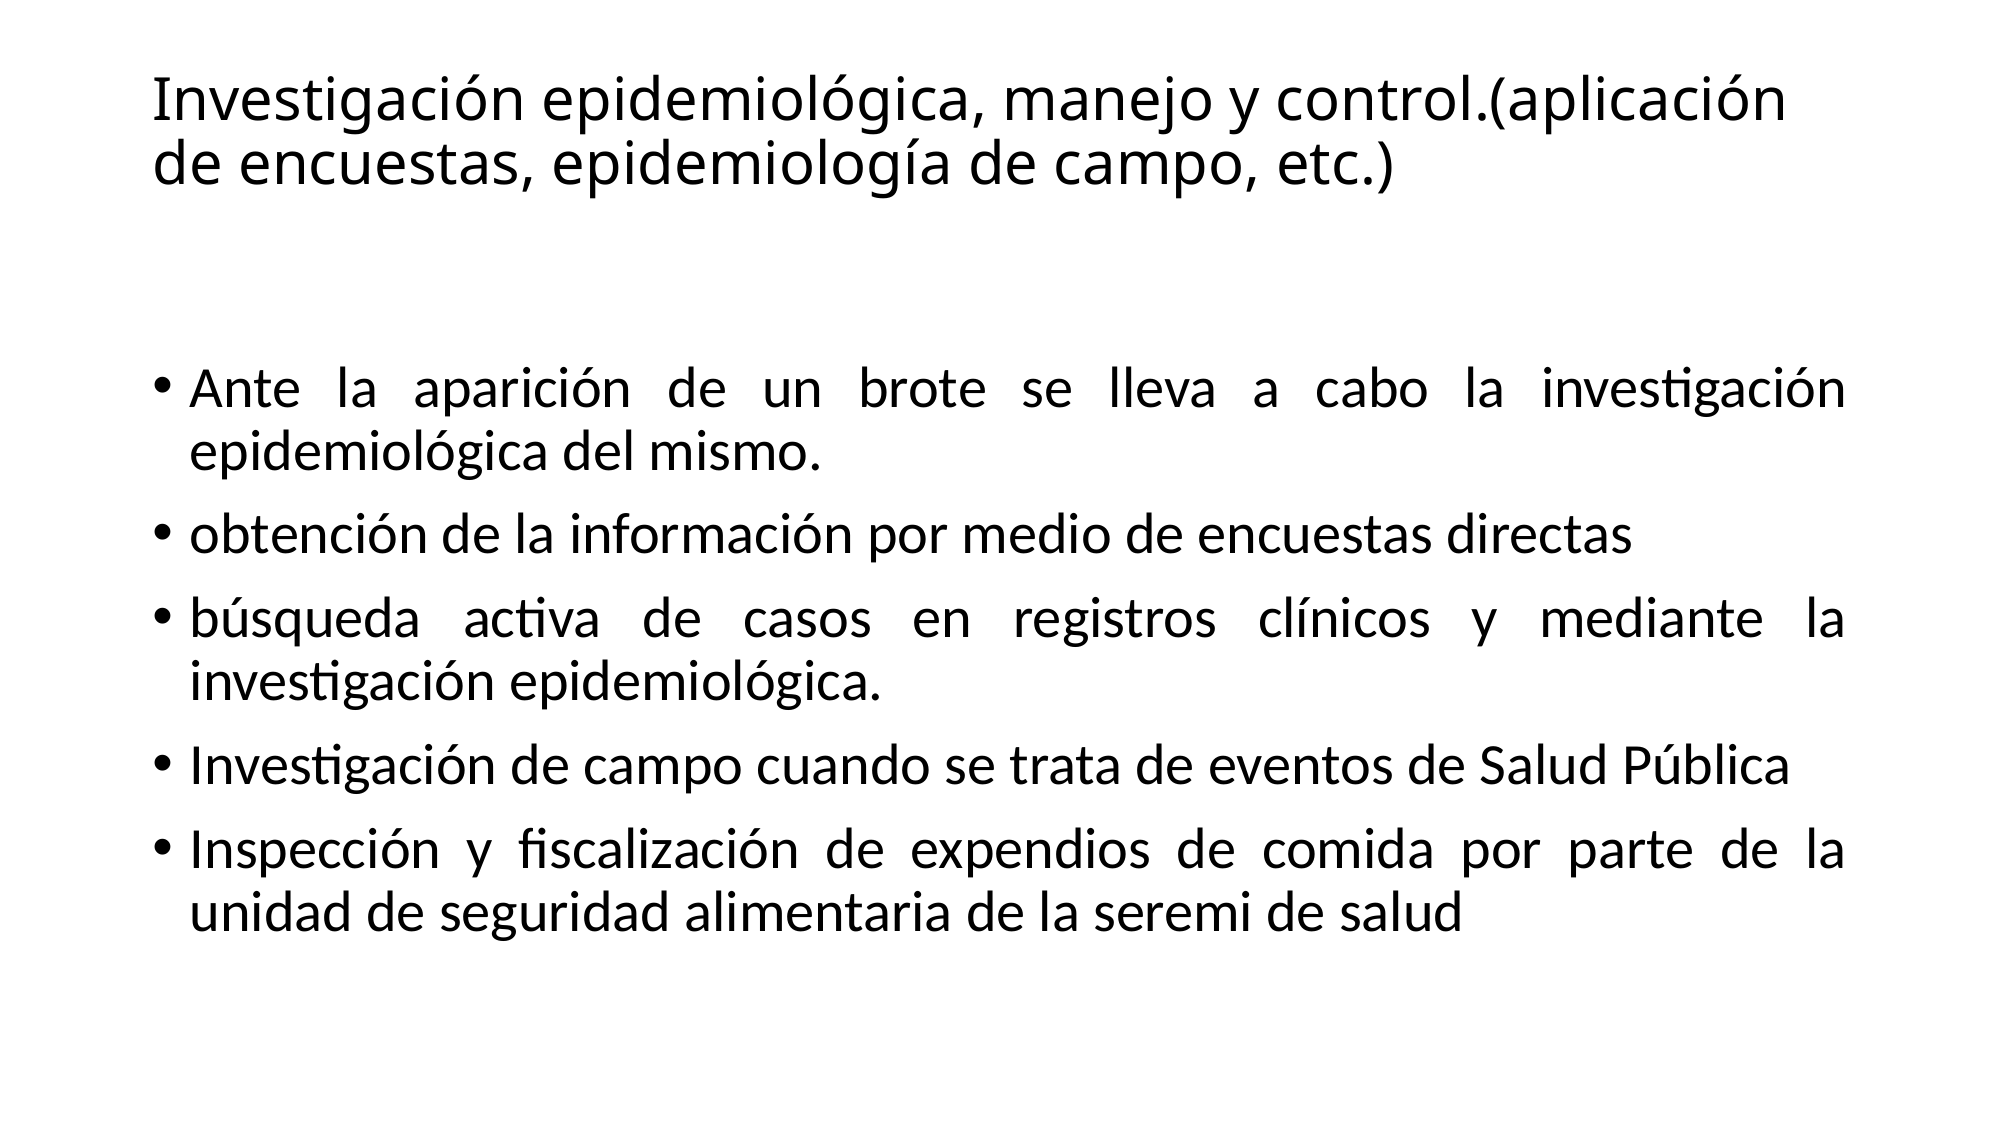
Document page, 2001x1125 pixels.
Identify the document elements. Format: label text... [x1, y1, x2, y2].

list Ante la aparición de un brote se lleva a cabo la investigación epidemiológica del mismo. obtención de la información por medio de encuestas directas búsqueda activa de casos en registros clínicos y mediante la investigación epidemiológica. Investigación de campo cuando se trata de eventos de Salud Pública Inspección y fiscalización de expendios de comida por parte de la unidad de seguridad alimentaria de la seremi de salud [137, 349, 1863, 1064]
title Investigación epidemiológica, manejo y control.(aplicación de encuestas, epidemiología de campo, etc.) [137, 59, 1863, 278]
